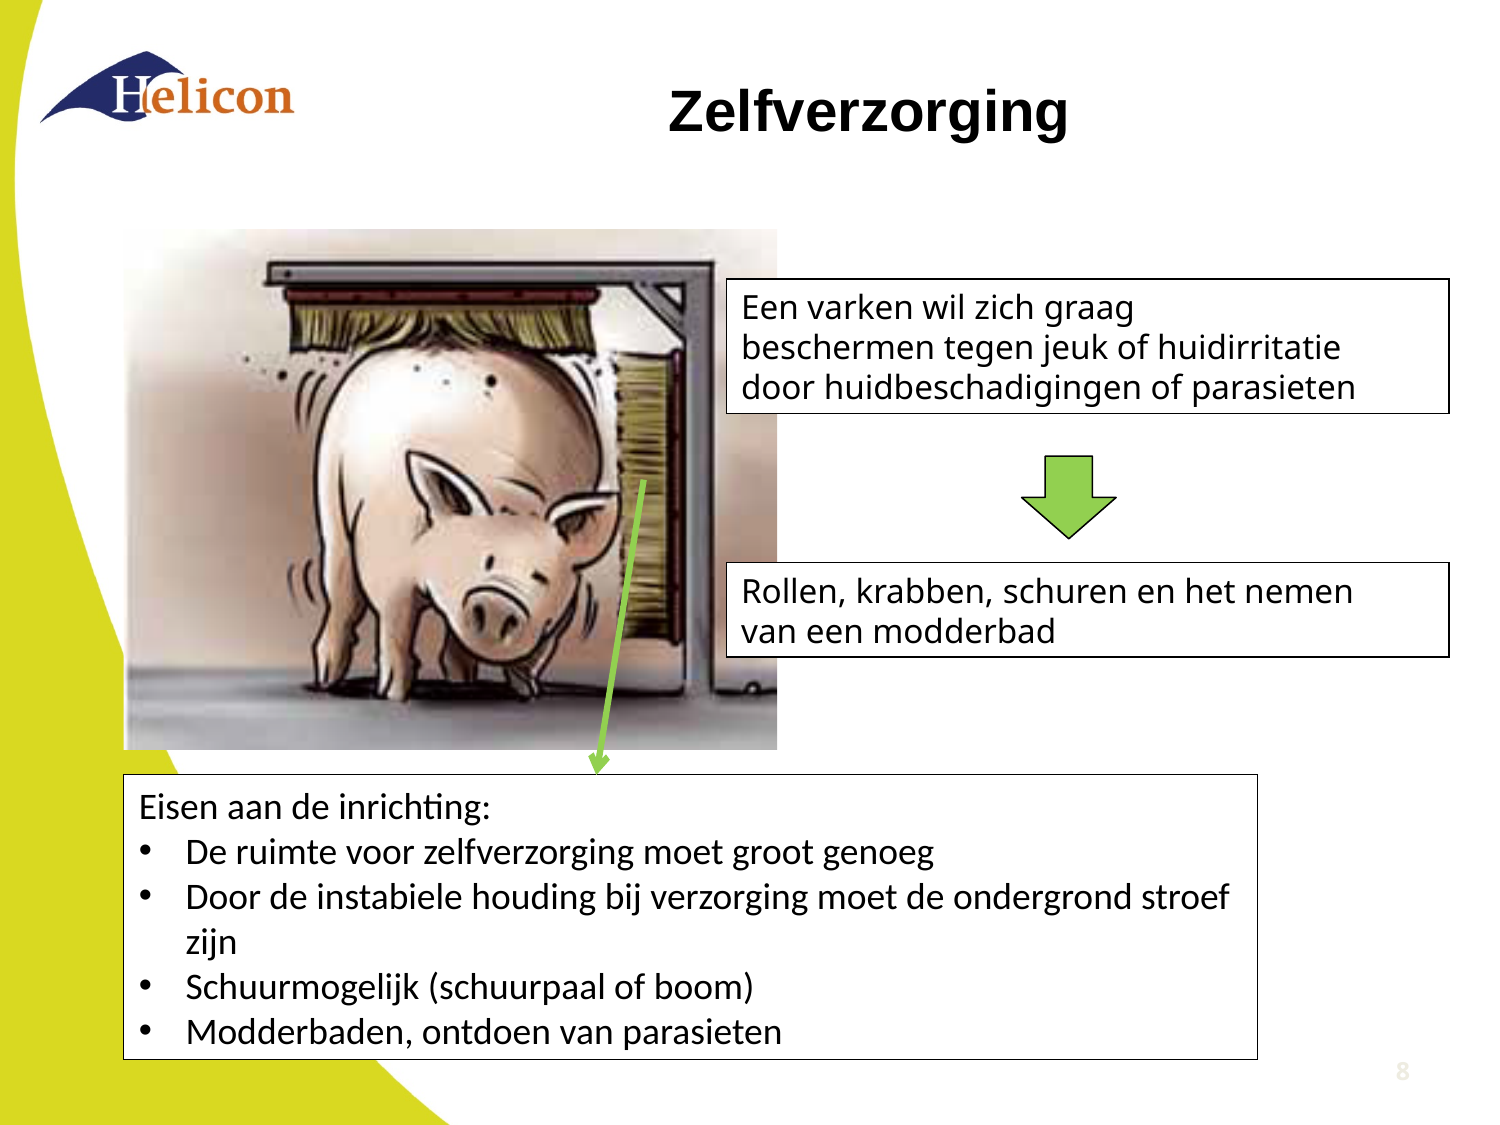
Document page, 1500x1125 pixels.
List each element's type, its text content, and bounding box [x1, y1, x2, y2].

picture [0, 0, 1500, 1125]
text_box Eisen aan de inrichting: De ruimte voor zelfverzorging moet groot genoeg Door de instabiele houding bij verzorging moet de ondergrond stroef zijn Schuurmogelijk (schuurpaal of boom) Modderbaden, ontdoen van parasieten [123, 774, 1258, 1060]
text_box Een varken wil zich graag beschermen tegen jeuk of huidirritatie door huidbeschadigingen of parasieten [781, 278, 1450, 414]
text_box Rollen, krabben, schuren en het nemen van een modderbad [781, 562, 1450, 657]
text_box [596, 479, 644, 776]
text_box [1021, 456, 1117, 539]
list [123, 229, 778, 750]
slide_number 8 [1074, 1042, 1425, 1103]
title Zelfverzorging [324, 54, 1415, 161]
